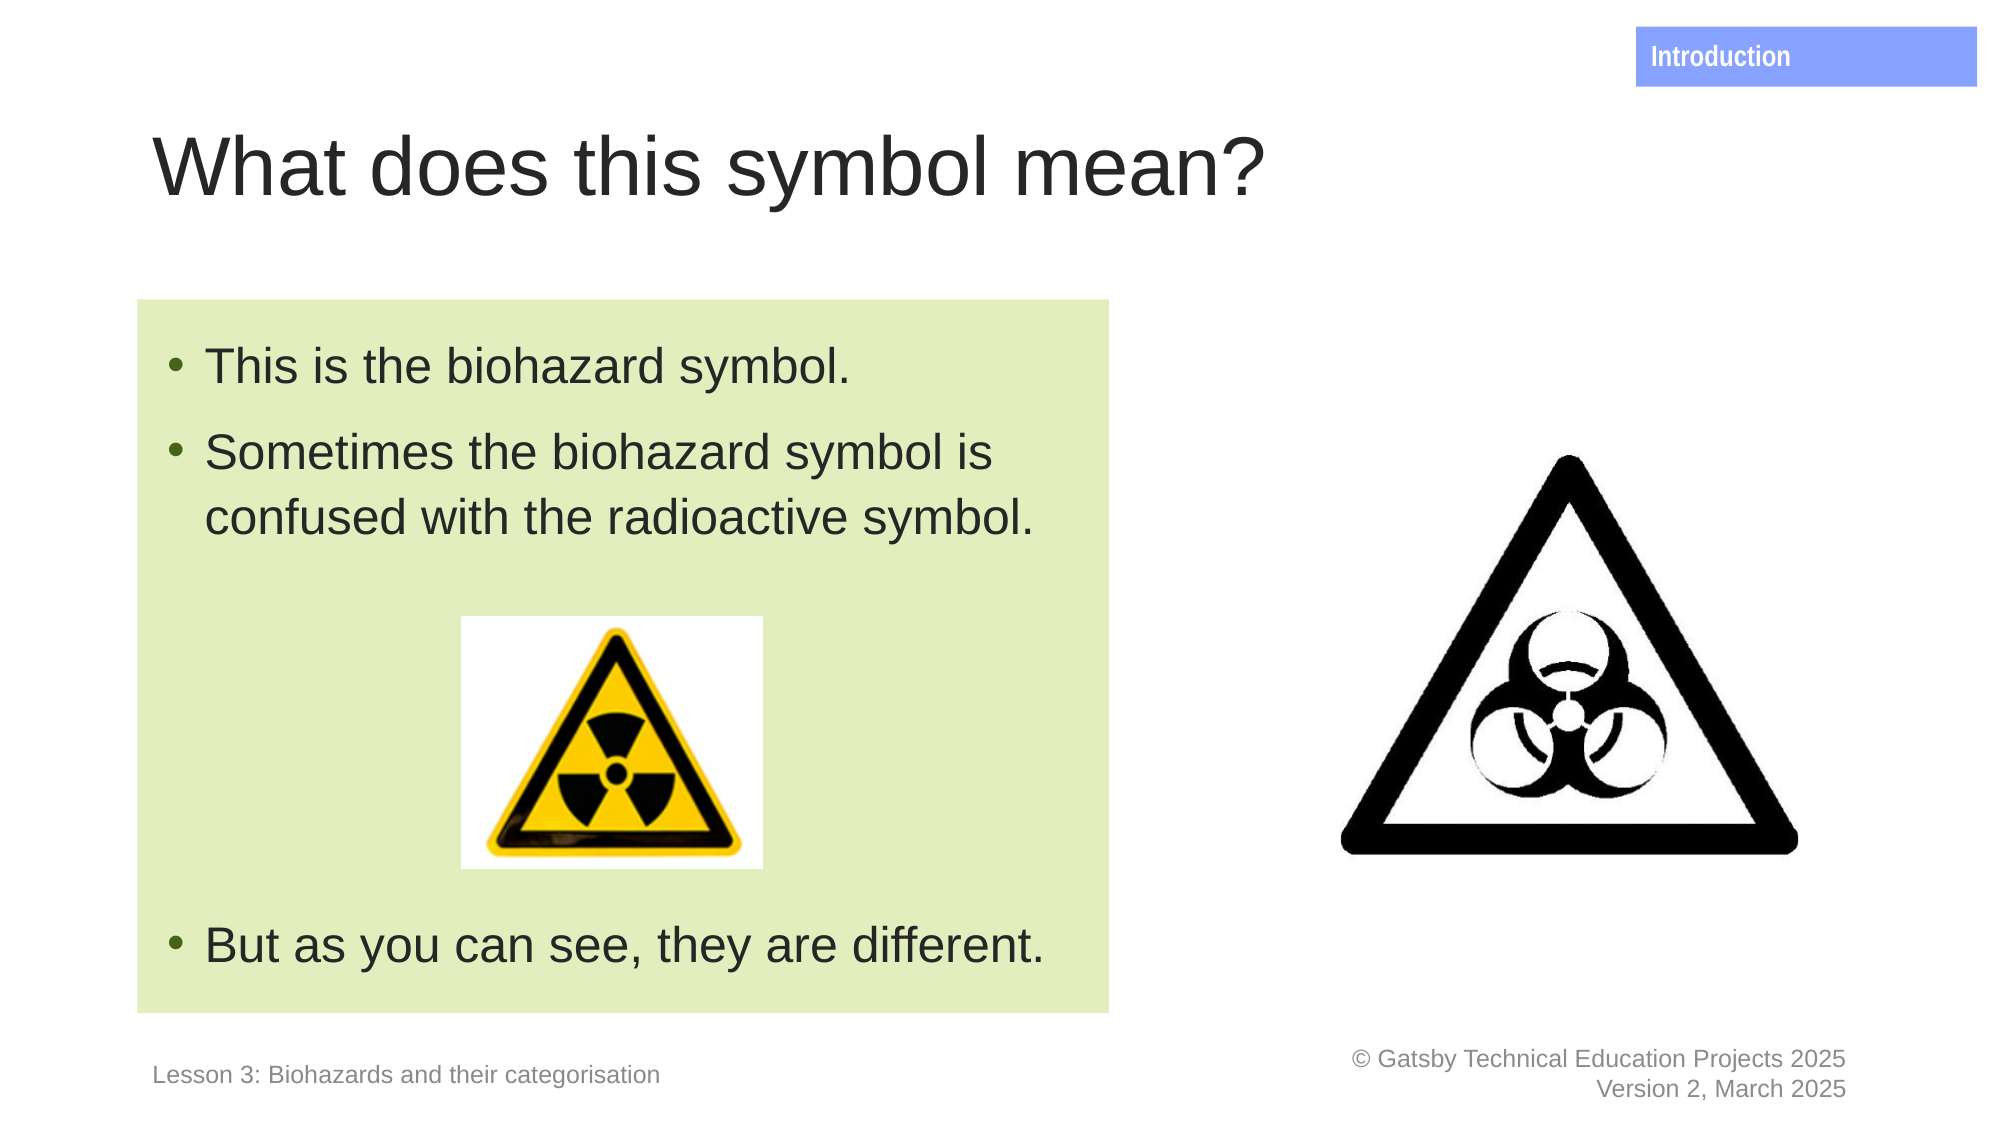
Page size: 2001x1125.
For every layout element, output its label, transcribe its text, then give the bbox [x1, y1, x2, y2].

list Lesson 3: Biohazards and their categorisation [137, 1042, 829, 1103]
list Introduction [1636, 26, 1978, 87]
list This is the biohazard symbol. Sometimes the biohazard symbol is confused with the radioactive symbol. But as you can see, they are different. [137, 299, 1109, 1014]
picture [461, 616, 763, 869]
picture [1324, 443, 1807, 869]
title What does this symbol mean? [137, 59, 1863, 278]
